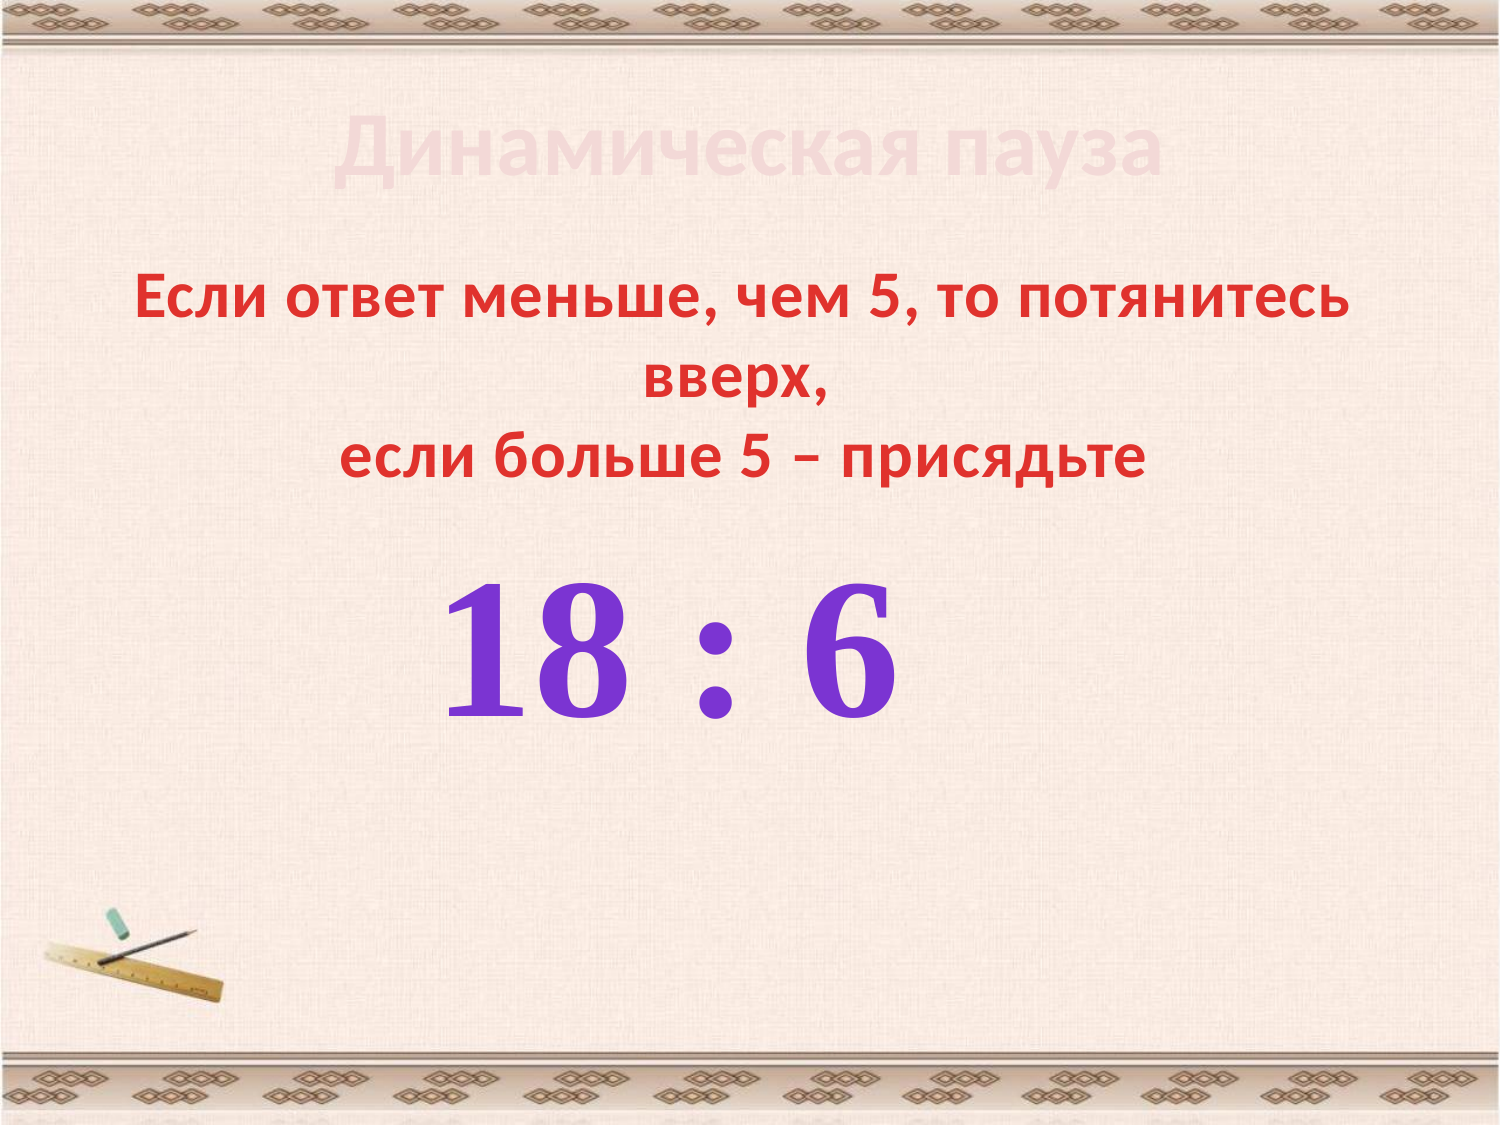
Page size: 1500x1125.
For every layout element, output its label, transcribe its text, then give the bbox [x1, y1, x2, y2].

picture [0, 0, 1500, 1125]
text_box 18 : 6 [419, 509, 936, 765]
title Динамическая пауза [75, 45, 1425, 233]
text_box Если ответ меньше, чем 5, то потянитесь вверх, если больше 5 – присядьте [41, 243, 1447, 499]
